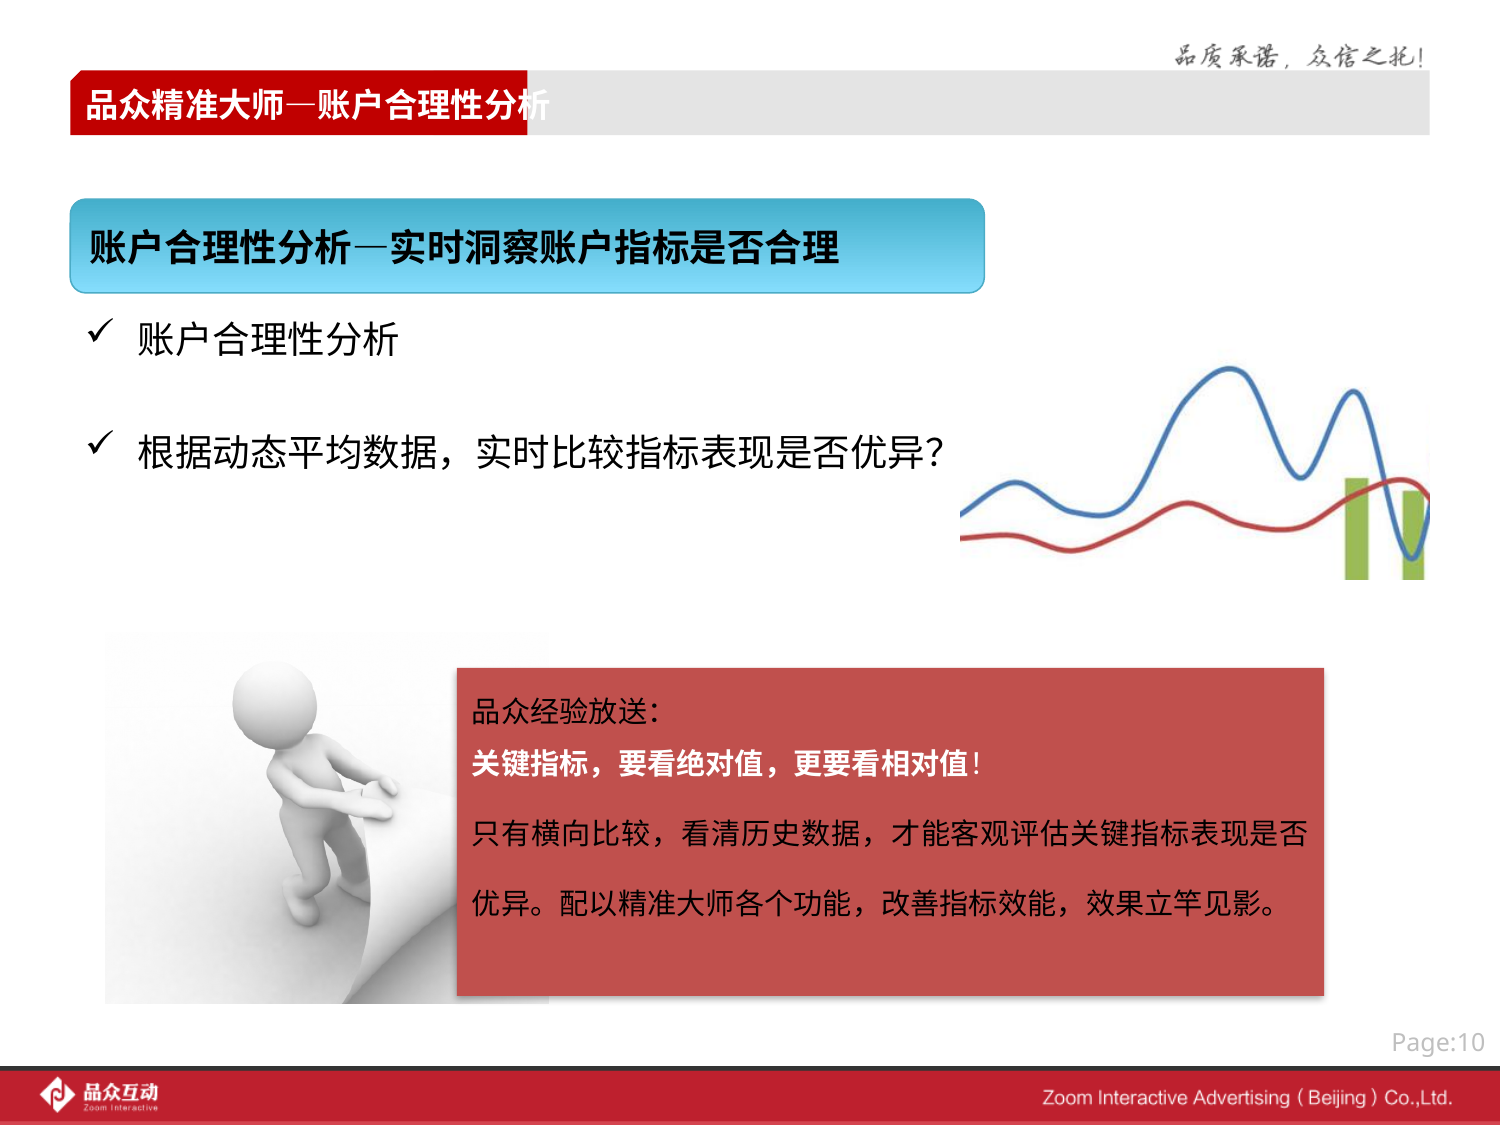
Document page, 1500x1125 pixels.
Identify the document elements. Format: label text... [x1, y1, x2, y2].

picture [0, 1066, 1500, 1125]
picture [1171, 38, 1430, 71]
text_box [105, 632, 1325, 1005]
picture [960, 327, 1430, 580]
text_box 账户合理性分析—实时洞察账户指标是否合理 [69, 198, 986, 294]
title 品众精准大师—账户合理性分析 [70, 56, 786, 128]
text_box 账户合理性分析 根据动态平均数据，实时比较指标表现是否优异？ [70, 128, 1500, 947]
